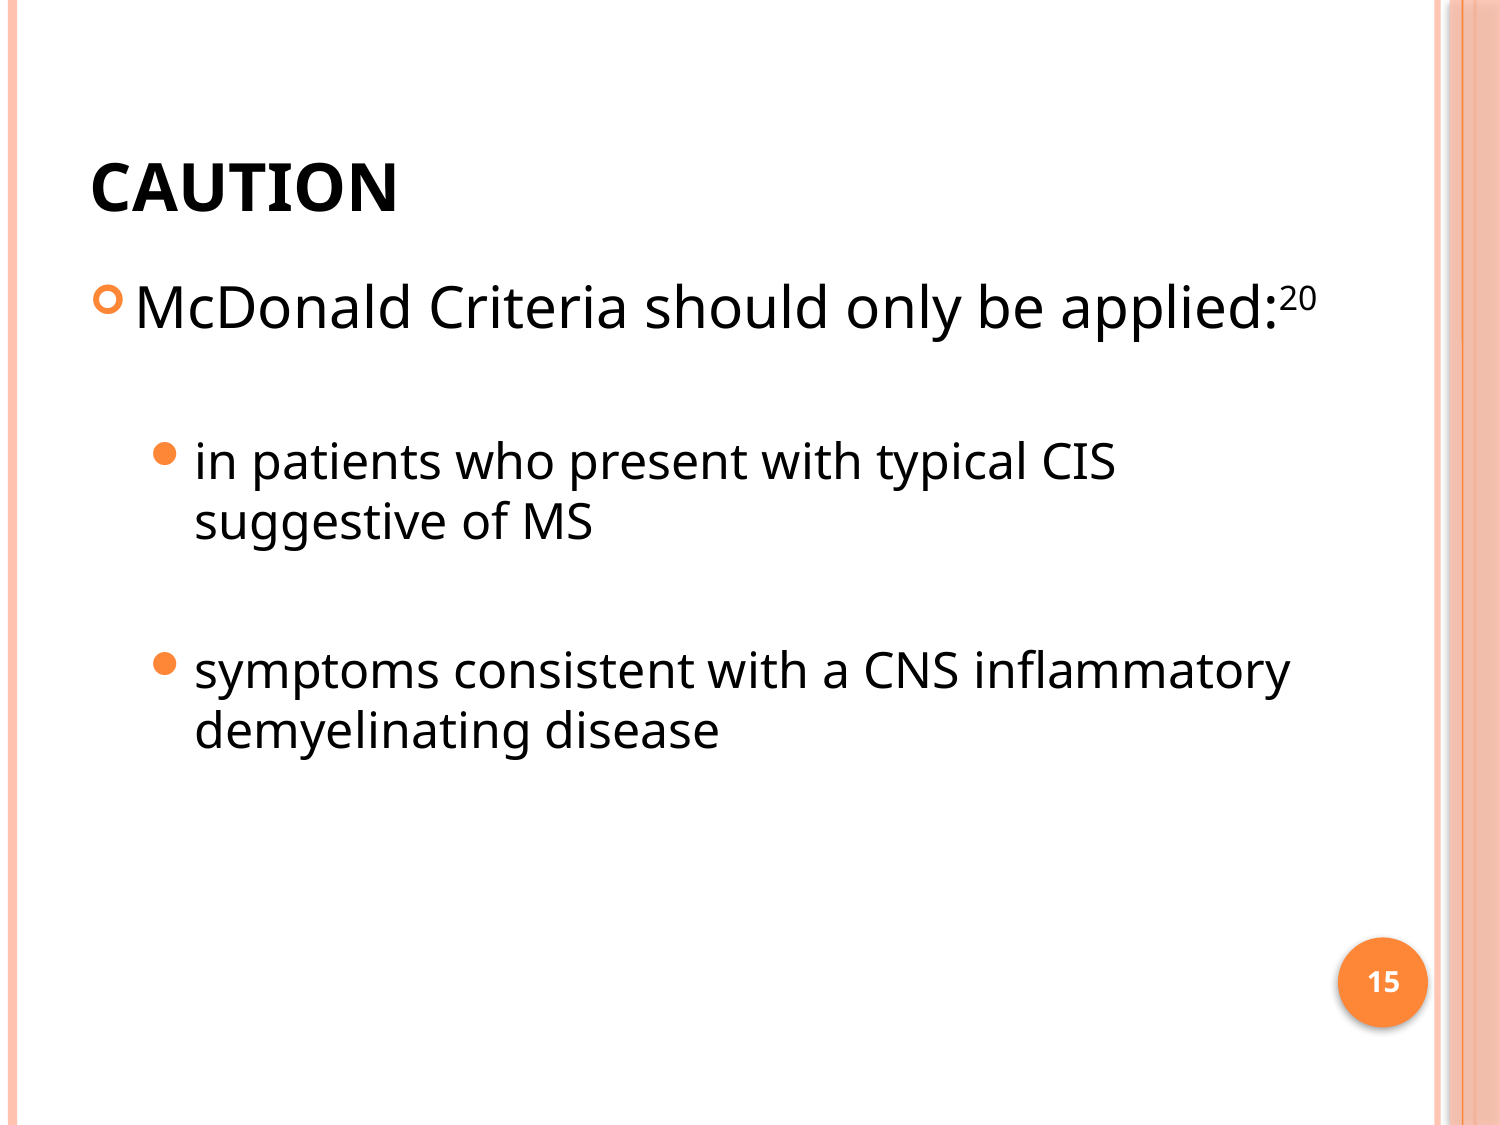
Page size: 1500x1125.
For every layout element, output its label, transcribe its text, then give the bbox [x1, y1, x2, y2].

slide_number 15 [1333, 940, 1434, 1027]
list McDonald Criteria should only be applied:20 in patients who present with typical CIS suggestive of MS symptoms consistent with a CNS inflammatory demyelinating disease [75, 262, 1368, 1062]
title Caution [75, 45, 1300, 233]
